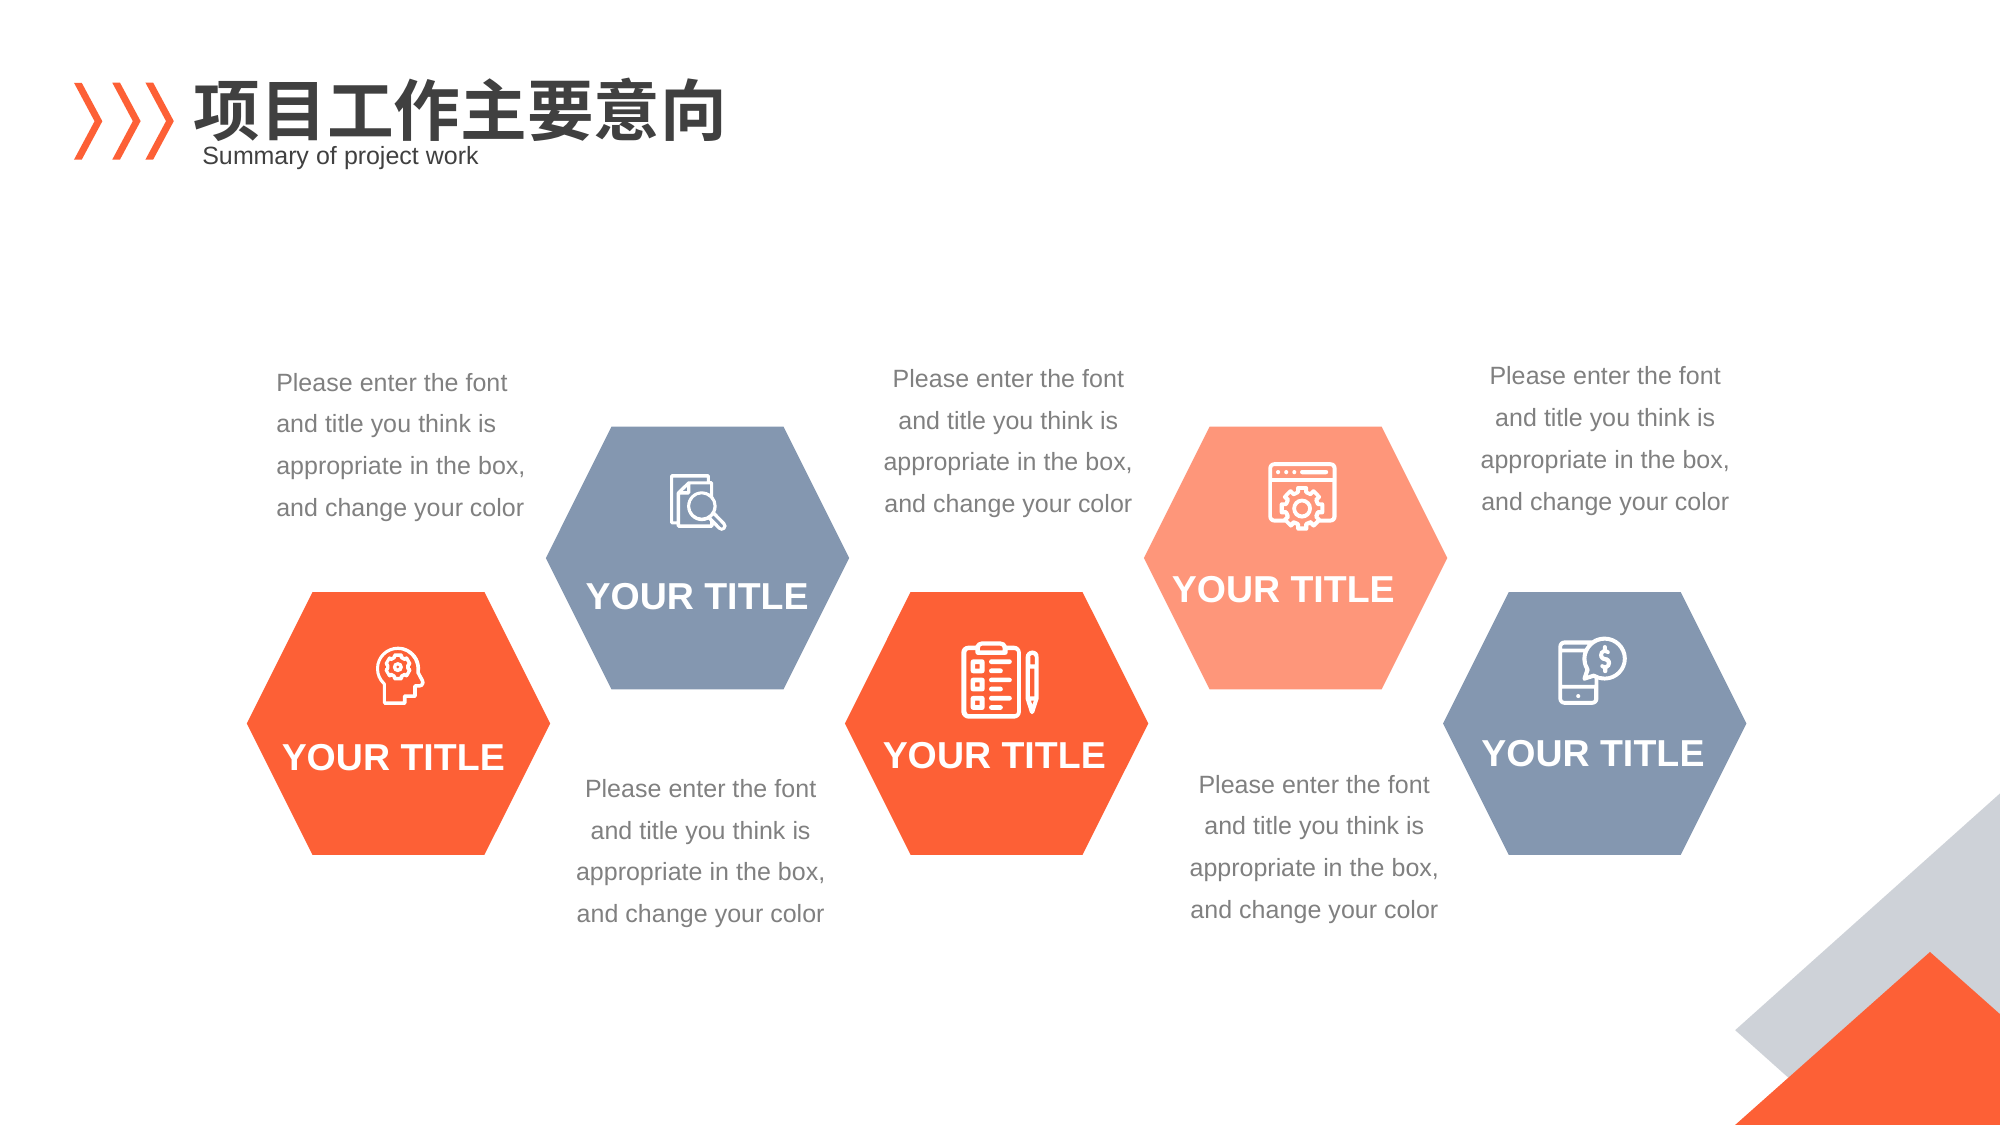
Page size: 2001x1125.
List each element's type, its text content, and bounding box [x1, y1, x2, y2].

text_box [579, 625, 816, 690]
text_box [375, 646, 426, 705]
text_box Please enter the font and title you think is appropriate in the box, and change your color [261, 347, 551, 529]
text_box [670, 474, 727, 531]
text_box [1733, 792, 2000, 1077]
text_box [1268, 462, 1337, 531]
text_box [278, 786, 519, 855]
text_box [875, 784, 1118, 855]
text_box [545, 426, 850, 607]
text_box Please enter the font and title you think is appropriate in the box, and change your color [1459, 340, 1752, 523]
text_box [73, 82, 174, 160]
text_box [1733, 950, 2000, 1125]
text_box YOUR TITLE [1466, 721, 1813, 782]
text_box YOUR TITLE [267, 725, 613, 786]
text_box Please enter the font and title you think is appropriate in the box, and change your color [862, 343, 1155, 525]
text_box Please enter the font and title you think is appropriate in the box, and change your color [554, 753, 848, 935]
text_box [246, 592, 551, 764]
text_box YOUR TITLE [868, 723, 1214, 784]
text_box [1443, 592, 1746, 770]
text_box YOUR TITLE [570, 565, 917, 625]
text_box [1558, 636, 1627, 705]
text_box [961, 641, 1040, 719]
text_box [1143, 426, 1447, 585]
text_box [1472, 782, 1718, 855]
text_box [844, 592, 1149, 770]
text_box YOUR TITLE [1157, 557, 1503, 617]
text_box [1173, 617, 1418, 690]
text_box Please enter the font and title you think is appropriate in the box, and change your color [1168, 748, 1461, 931]
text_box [178, 61, 771, 178]
